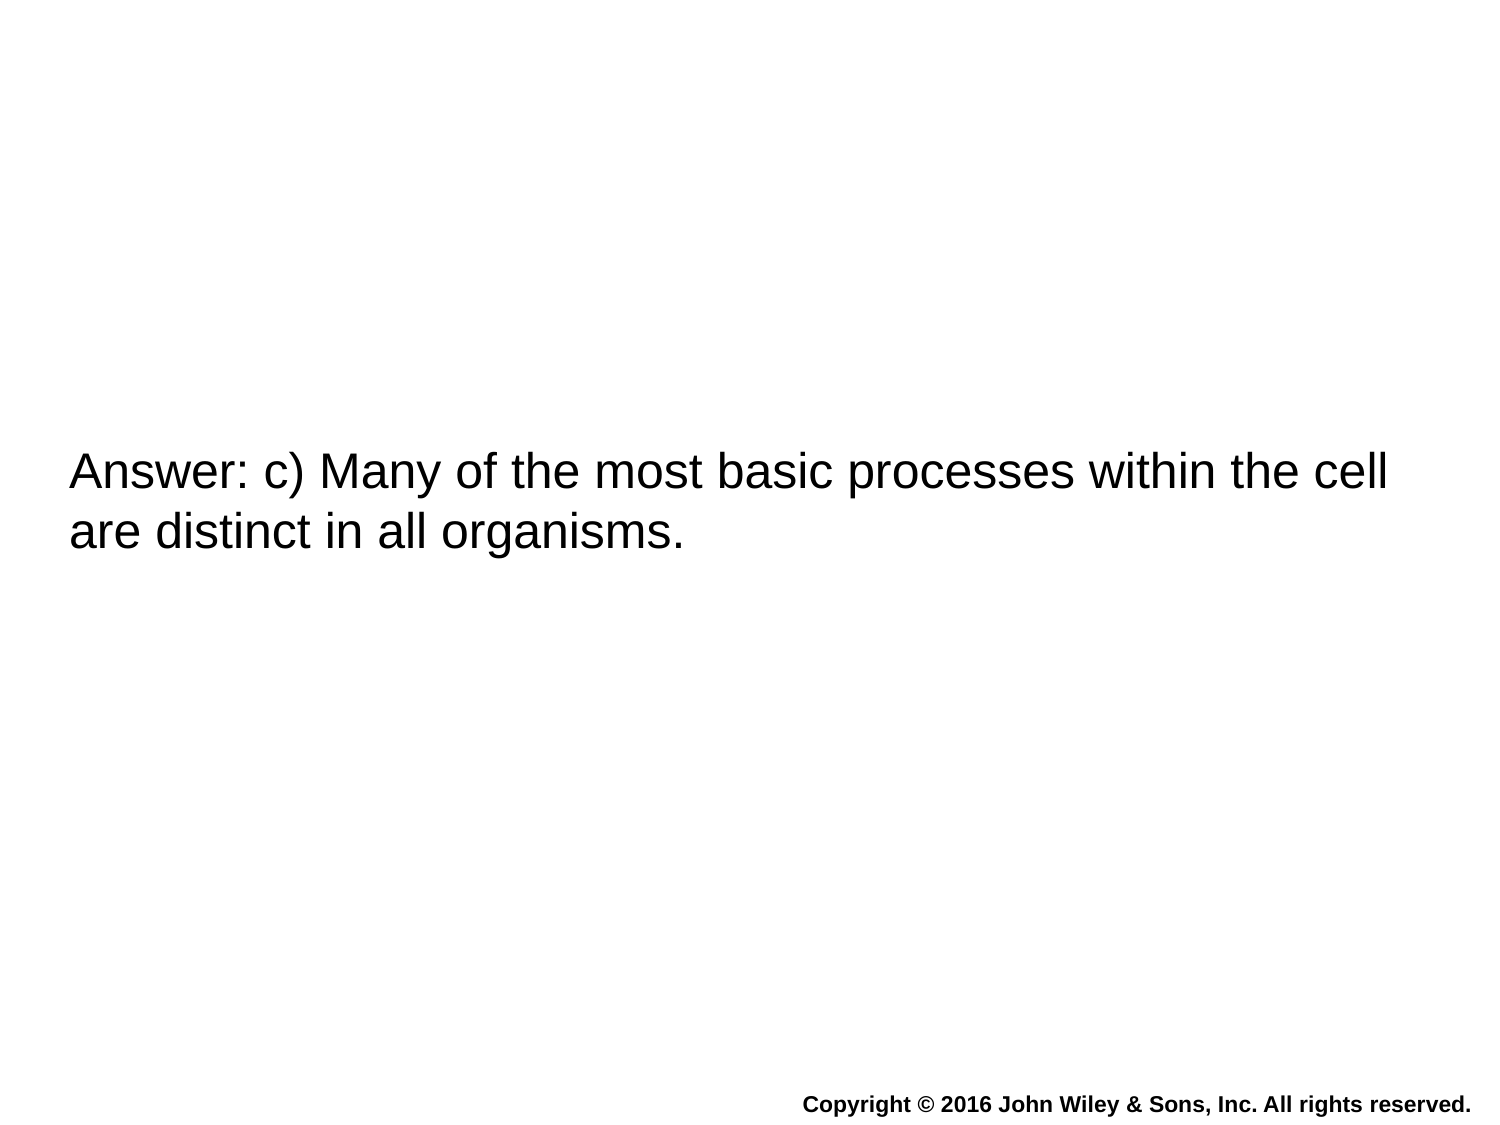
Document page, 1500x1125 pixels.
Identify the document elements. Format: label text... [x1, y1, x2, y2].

text_box Copyright © 2016 John Wiley & Sons, Inc. All rights reserved. [512, 1065, 1488, 1125]
text_box Answer: c) Many of the most basic processes within the cell are distinct in all organisms. [54, 431, 1466, 687]
